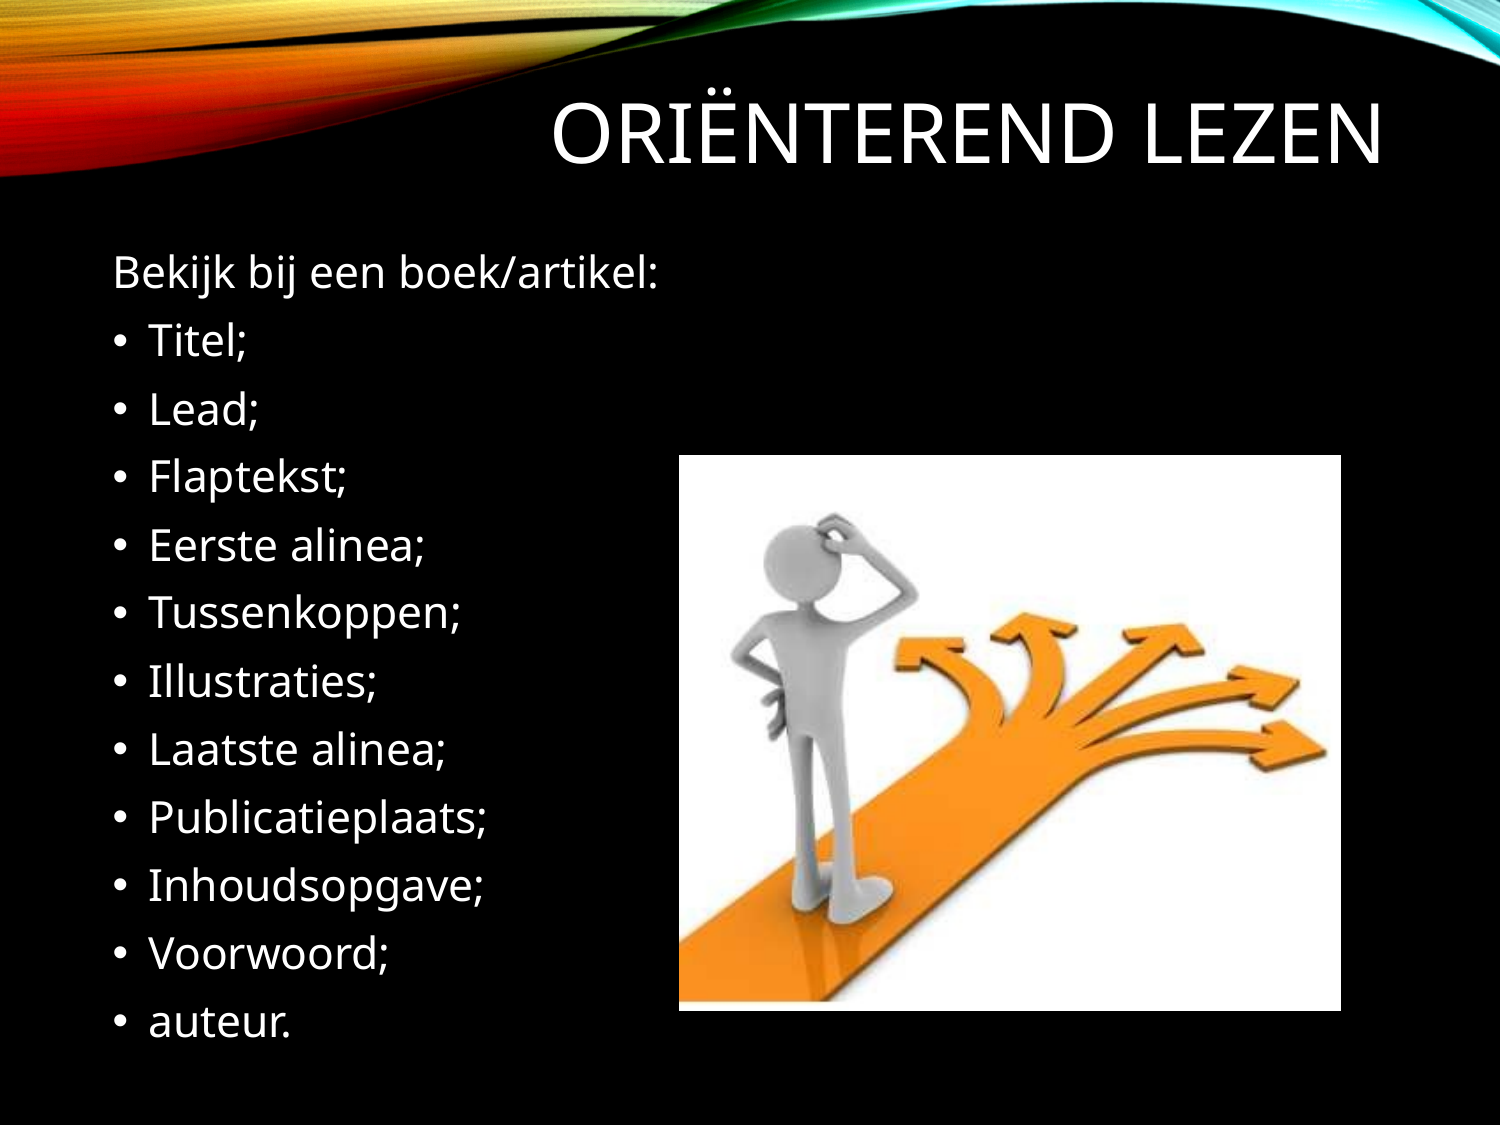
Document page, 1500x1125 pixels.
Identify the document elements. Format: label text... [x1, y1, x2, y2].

picture [678, 454, 1341, 1011]
title Oriënterend lezen [356, 30, 1403, 243]
picture [0, 0, 1500, 178]
list Bekijk bij een boek/artikel: Titel; Lead; Flaptekst; Eerste alinea; Tussenkoppen; Illustraties; Laatste alinea; Publicatieplaats; Inhoudsopgave; Voorwoord; auteur. [97, 243, 1436, 1059]
